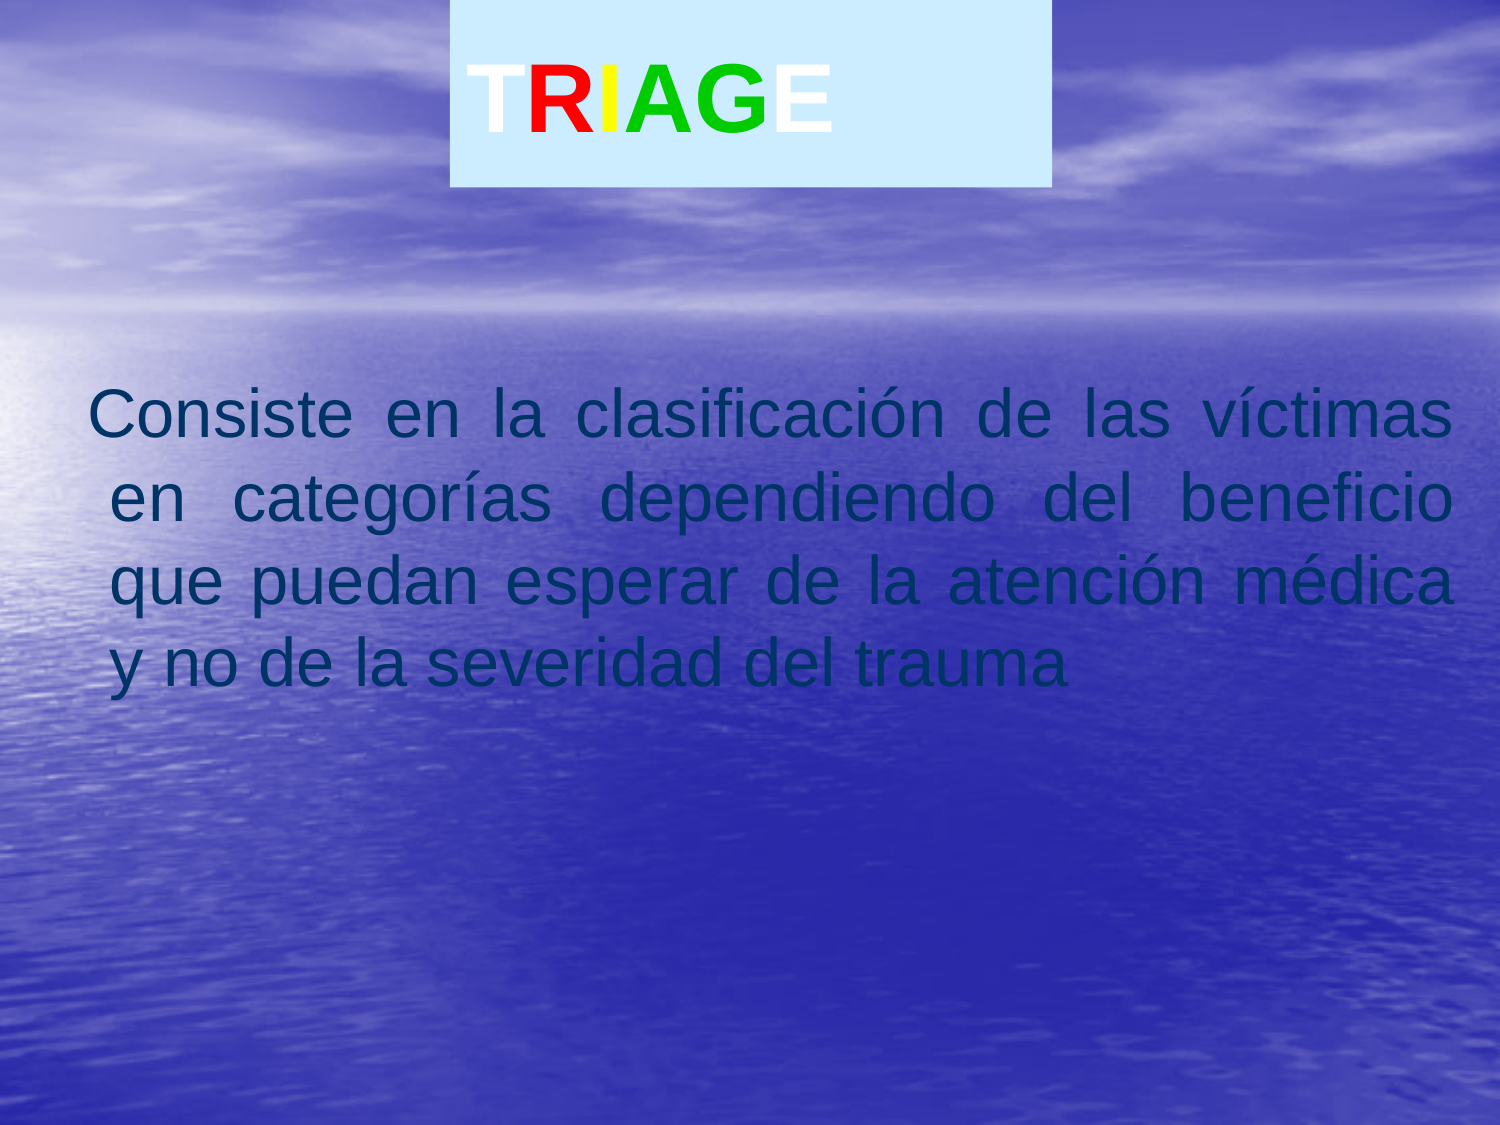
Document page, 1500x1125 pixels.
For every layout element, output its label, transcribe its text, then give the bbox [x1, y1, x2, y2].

text_box Consiste en la clasificación de las víctimas en categorías dependiendo del beneficio que puedan esperar de la atención médica y no de la severidad del trauma [37, 349, 1472, 877]
text_box TRIAGE [449, 0, 1053, 188]
